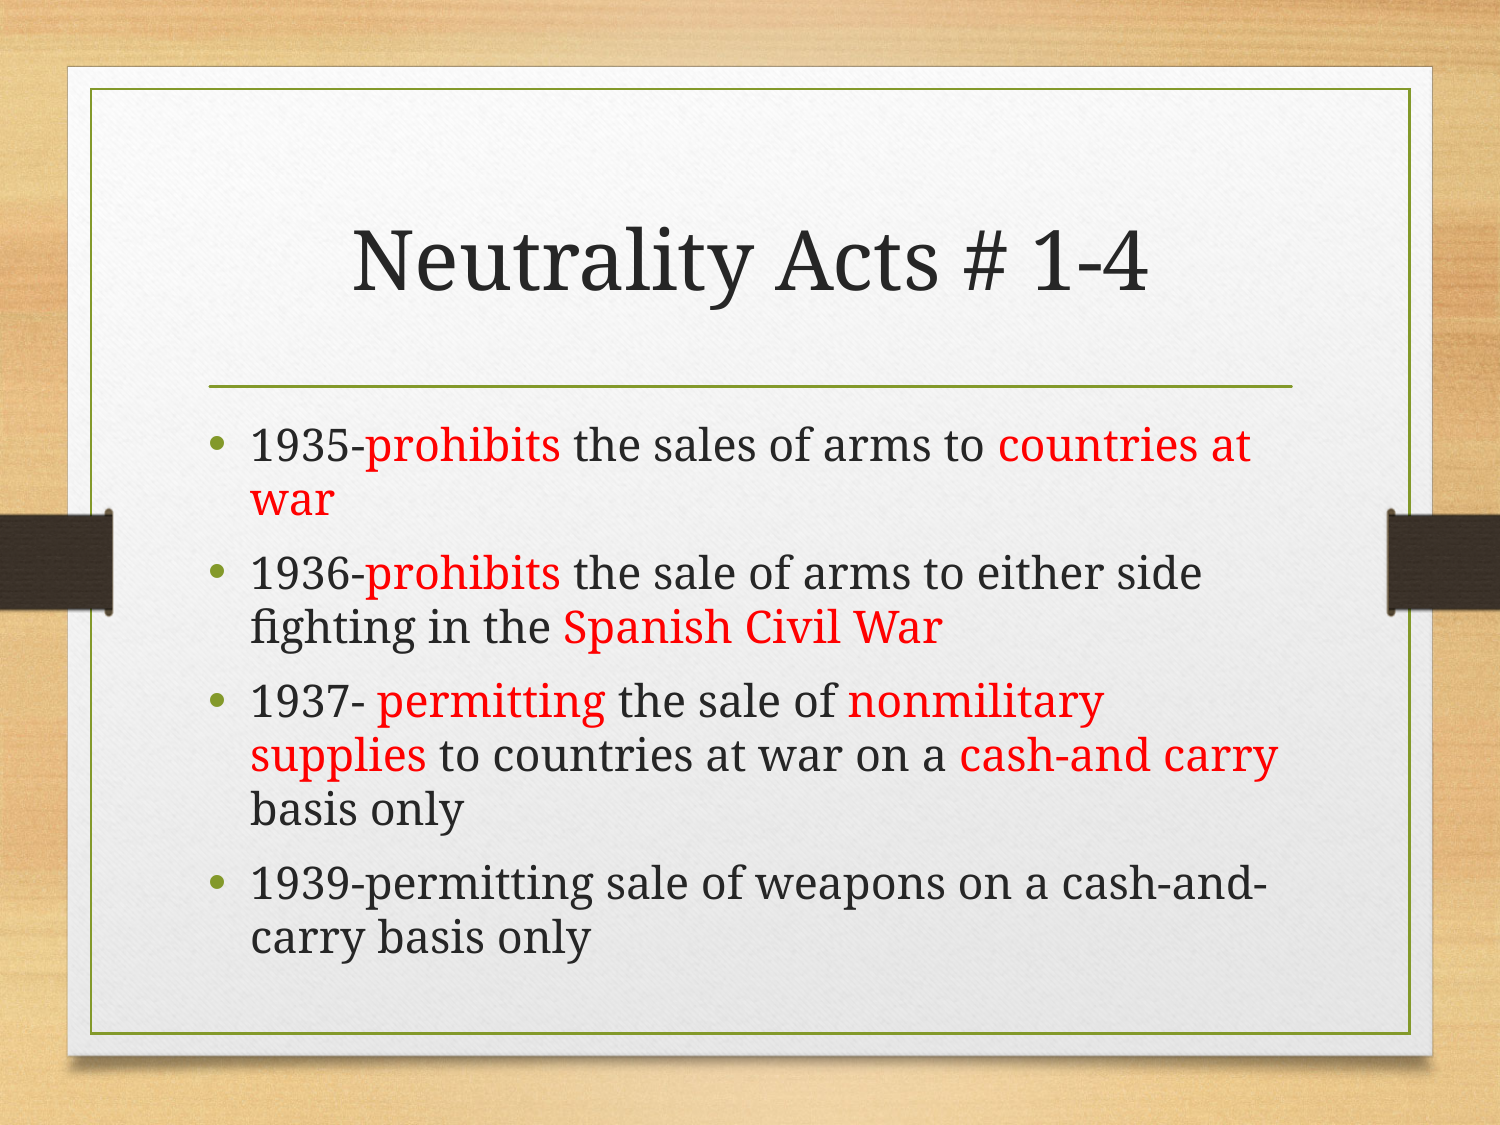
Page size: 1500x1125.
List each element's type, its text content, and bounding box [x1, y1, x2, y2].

picture [0, 0, 1500, 1125]
title Neutrality Acts # 1-4 [193, 150, 1309, 365]
list 1935-prohibits the sales of arms to countries at war 1936-prohibits the sale of arms to either side fighting in the Spanish Civil War 1937- permitting the sale of nonmilitary supplies to countries at war on a cash-and carry basis only 1939-permitting sale of weapons on a cash-and-carry basis only [193, 408, 1309, 974]
